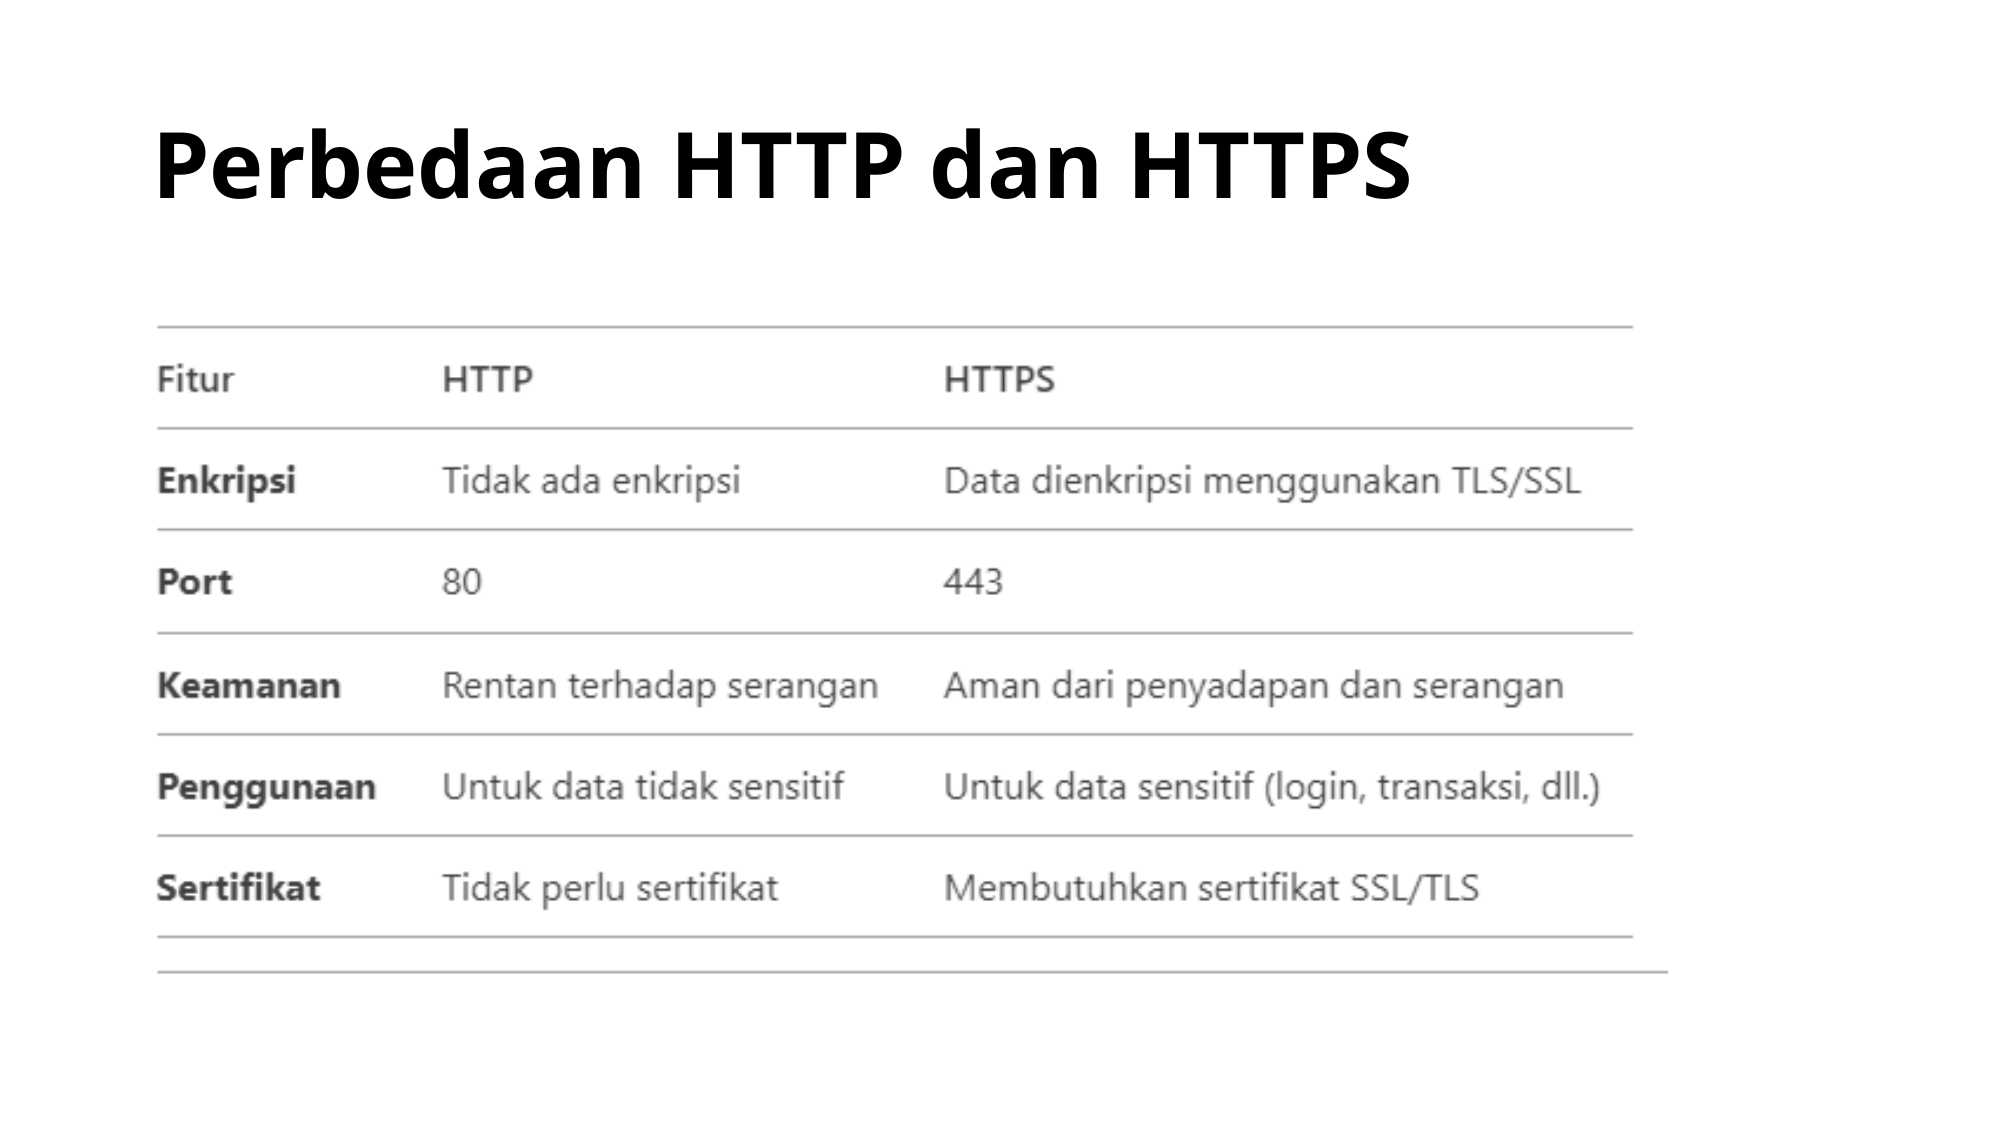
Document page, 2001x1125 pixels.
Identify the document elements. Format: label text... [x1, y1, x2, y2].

picture [137, 305, 1669, 1007]
title Perbedaan HTTP dan HTTPS [137, 59, 1863, 278]
